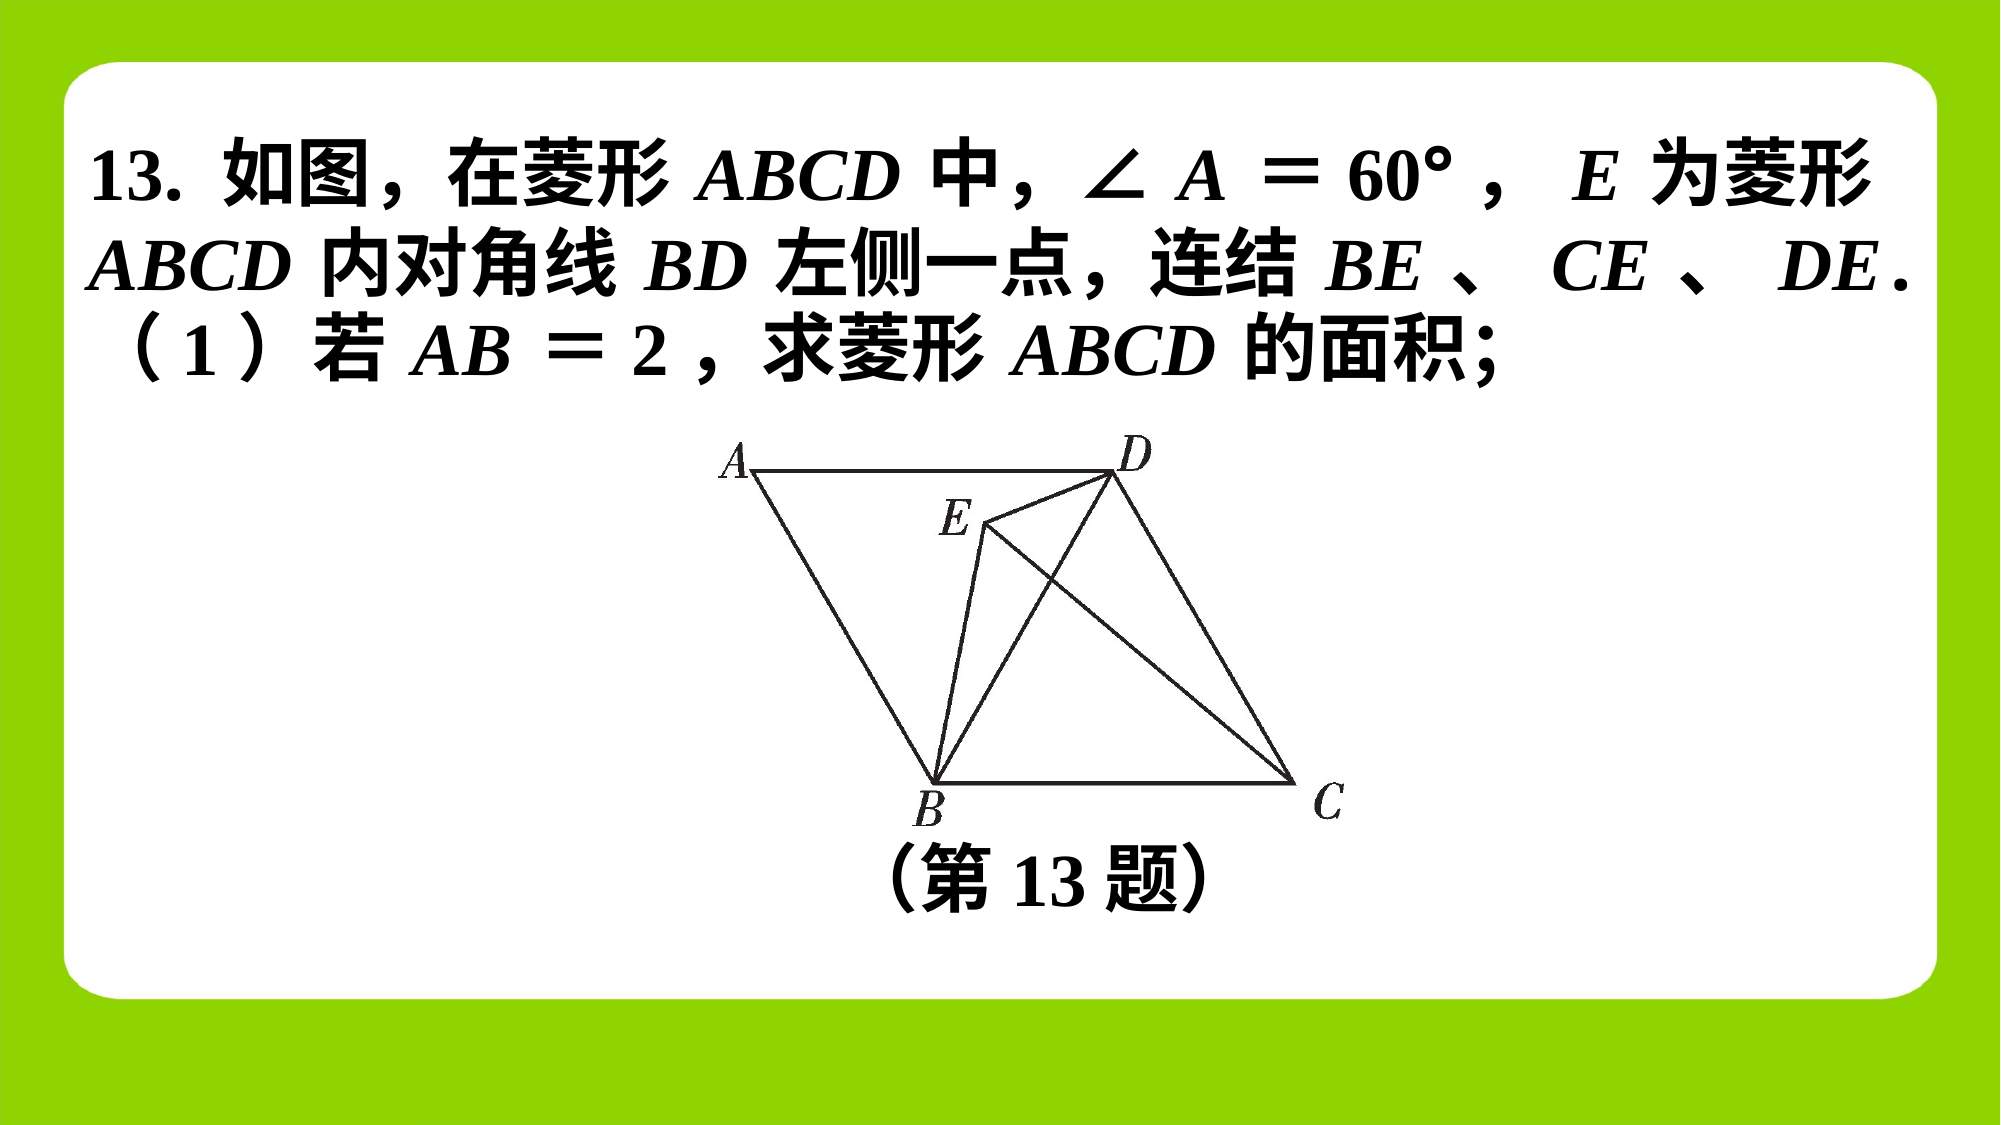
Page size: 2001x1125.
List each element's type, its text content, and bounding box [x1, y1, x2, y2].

text_box （1）若AB＝2，求菱形ABCD的面积； [88, 300, 1974, 483]
picture [0, 0, 2001, 1125]
text_box 13. 如图，在菱形ABCD中，∠A＝60°，E为菱形 ABCD内对角线BD左侧一点，连结BE、CE、DE. [88, 125, 1974, 300]
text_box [718, 435, 1344, 923]
